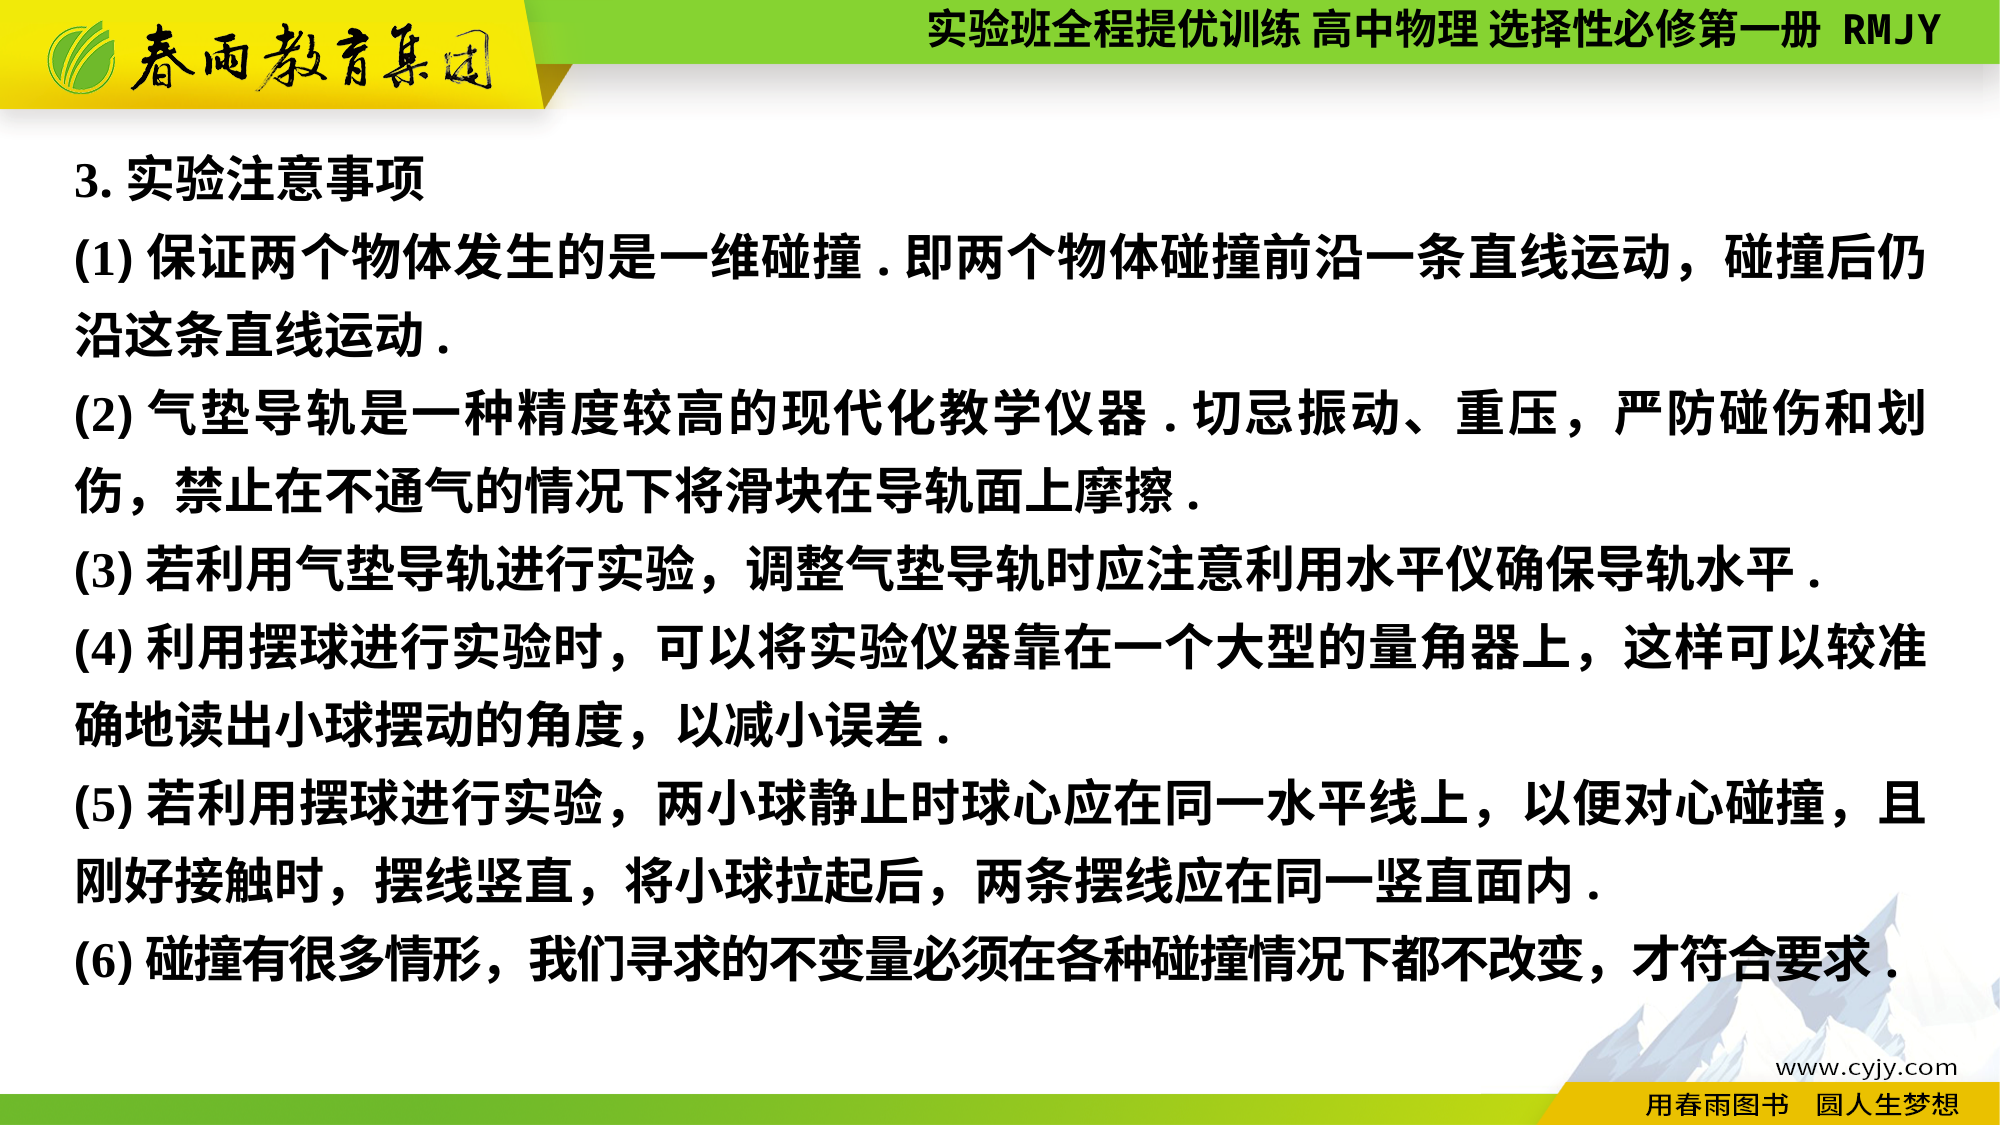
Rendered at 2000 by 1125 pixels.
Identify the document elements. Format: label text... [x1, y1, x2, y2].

picture [0, 0, 2000, 1125]
list 3.实验注意事项 (1)保证两个物体发生的是一维碰撞.即两个物体碰撞前沿一条直线运动，碰撞后仍沿这条直线运动. (2)气垫导轨是一种精度较高的现代化教学仪器.切忌振动、重压，严防碰伤和划伤，禁止在不通气的情况下将滑块在导轨面上摩擦. (3)若利用气垫导轨进行实验，调整气垫导轨时应注意利用水平仪确保导轨水平. (4)利用摆球进行实验时，可以将实验仪器靠在一个大型的量角器上，这样可以较准确地读出小球摆动的角度，以减小误差. (5)若利用摆球进行实验，两小球静止时球心应在同一水平线上，以便对心碰撞，且刚好接触时，摆线竖直，将小球拉起后，两条摆线应在同一竖直面内. (6)碰撞有很多情形，我们寻求的不变量必须在各种碰撞情况下都不改变，才符合要求. [59, 122, 1944, 996]
